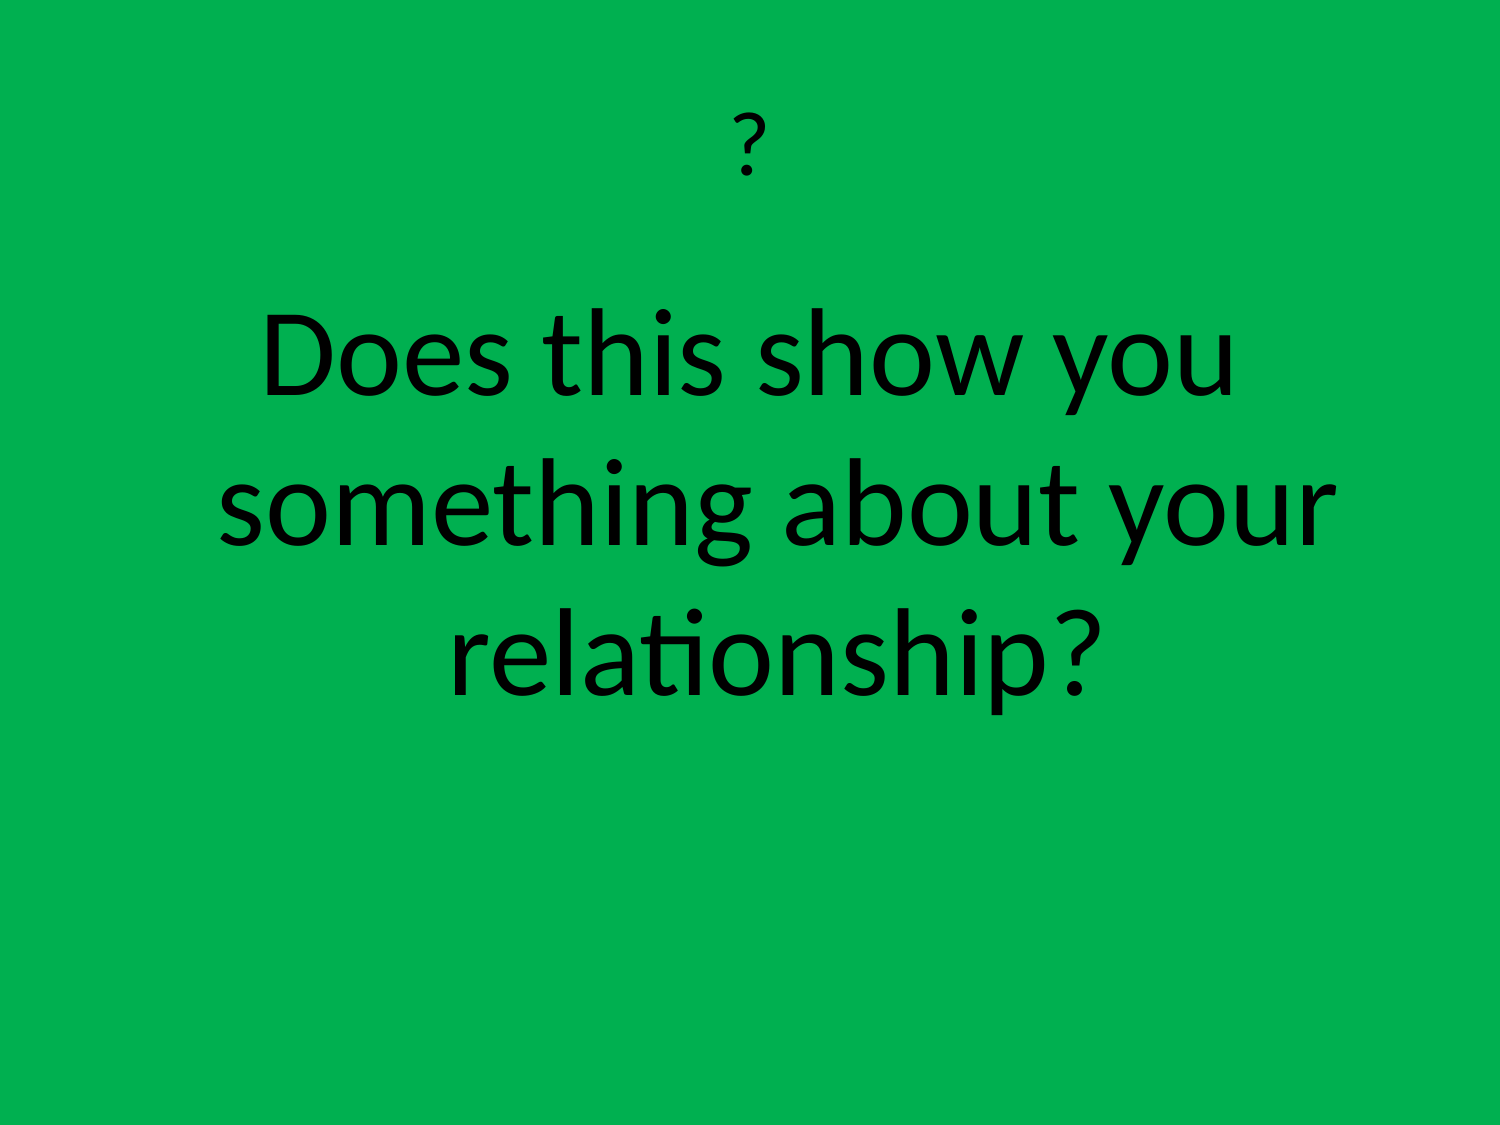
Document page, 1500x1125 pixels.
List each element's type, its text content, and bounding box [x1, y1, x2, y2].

list Does this show you something about your relationship? [75, 262, 1425, 1005]
title ? [75, 45, 1425, 233]
